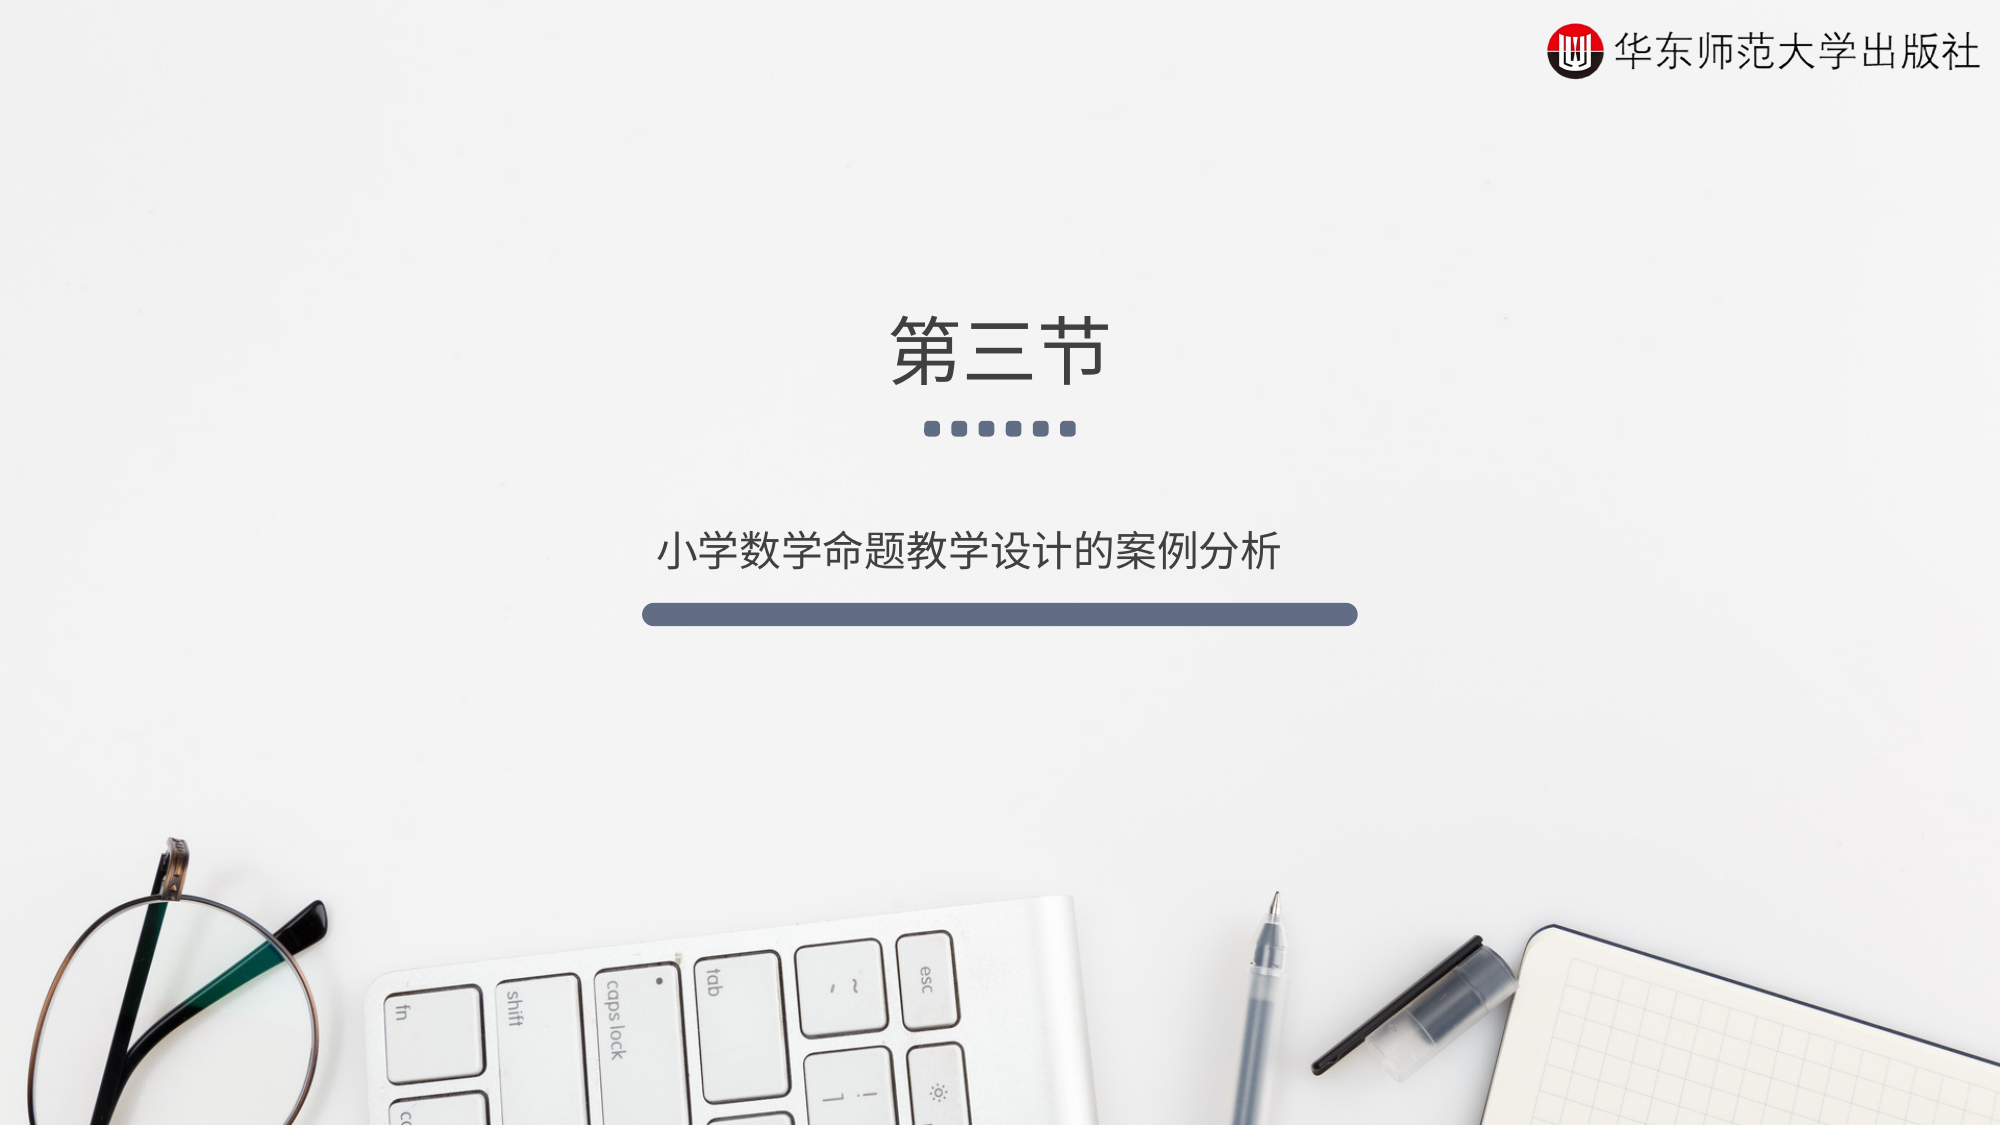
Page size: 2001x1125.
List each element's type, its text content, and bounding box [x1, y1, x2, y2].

text_box [641, 601, 1359, 628]
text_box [924, 420, 1076, 437]
picture [0, 0, 2000, 1125]
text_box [1536, 13, 1989, 83]
text_box 第三节 [638, 296, 1361, 402]
text_box 小学数学命题教学设计的案例分析 [656, 525, 1344, 576]
